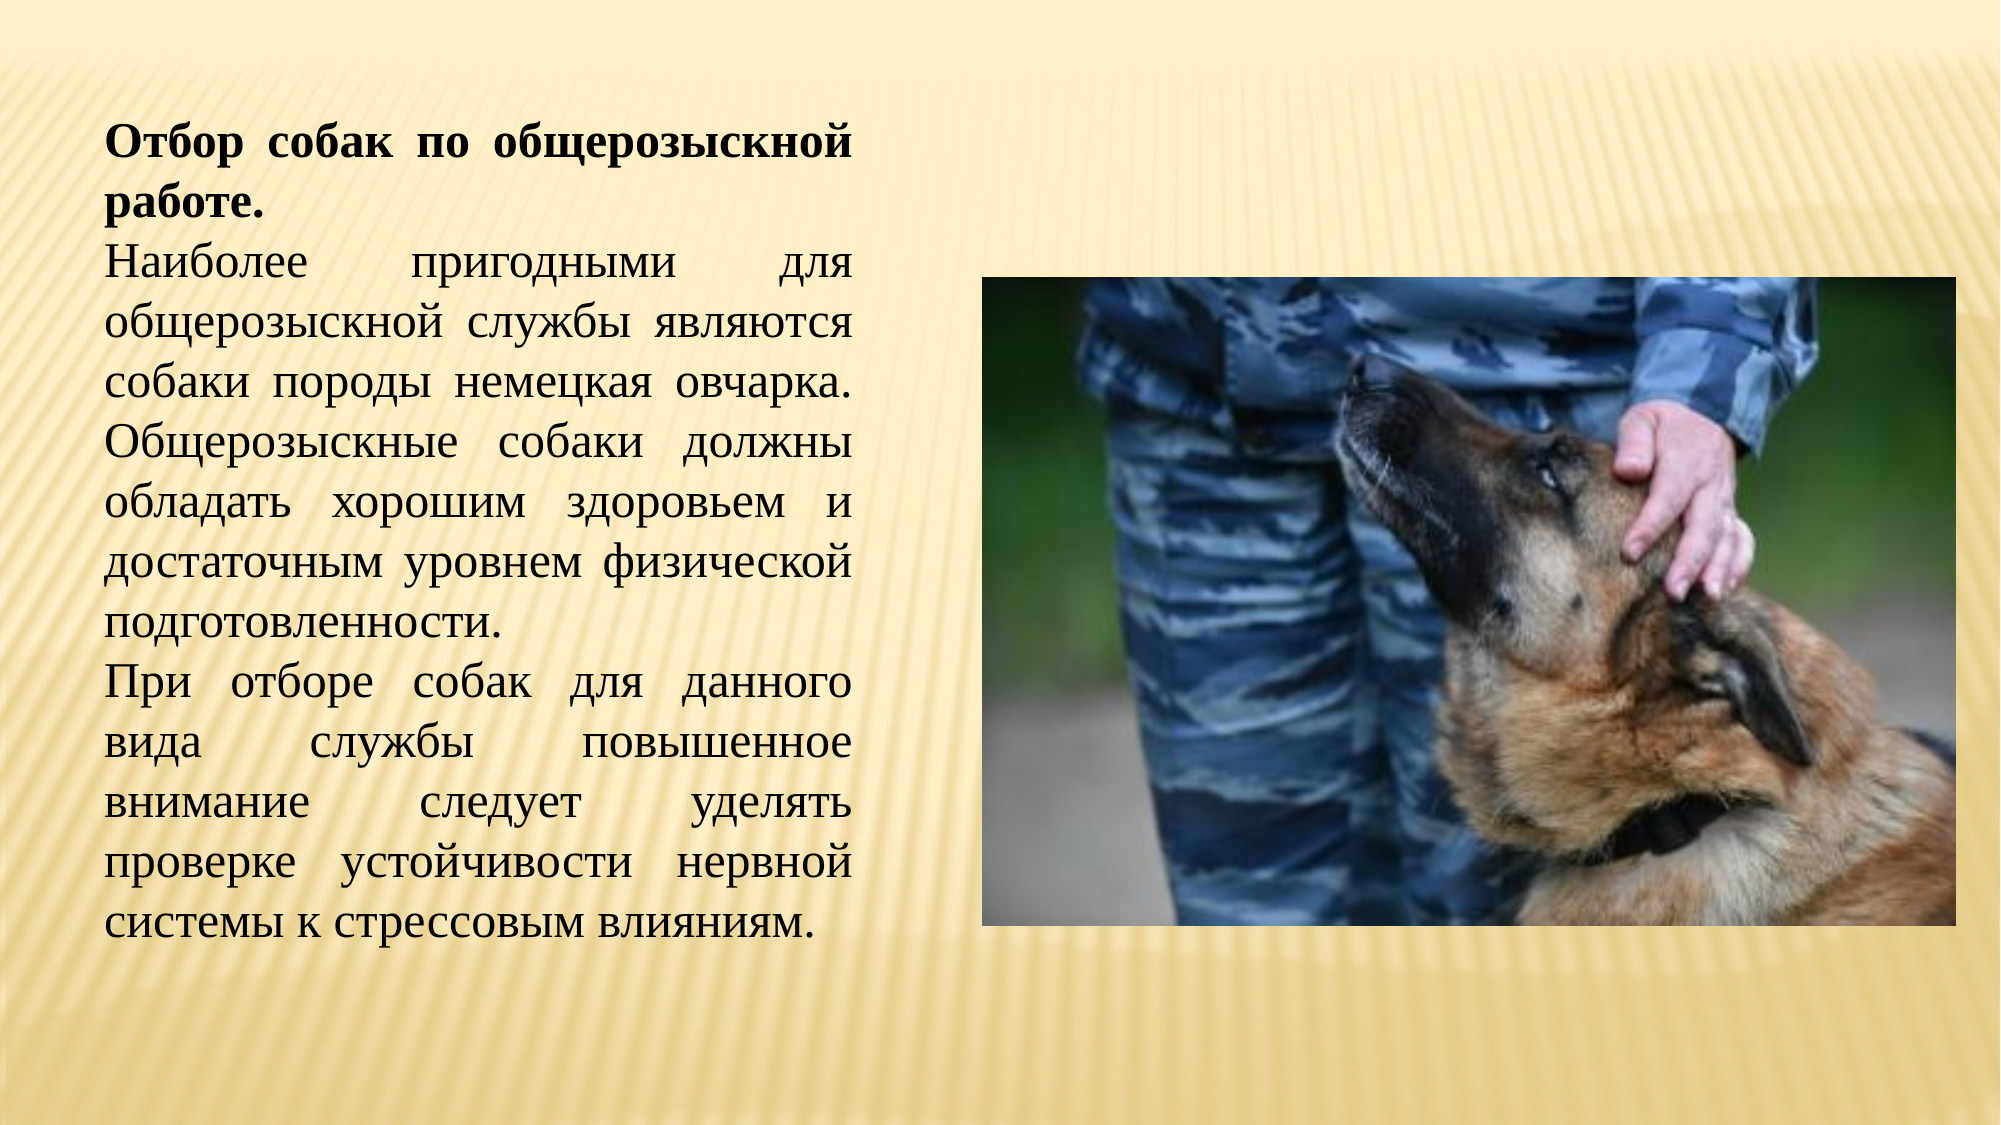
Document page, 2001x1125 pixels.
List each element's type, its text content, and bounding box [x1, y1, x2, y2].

text_box Отбор собак по общерозыскной работе. Наиболее пригодными для общерозыскной службы являются собаки породы немецкая овчарка. Общерозыскные собаки должны обладать хорошим здоровьем и достаточным уровнем физической подготовленности. При отборе собак для данного вида службы повышенное внимание следует уделять проверке устойчивости нервной системы к стрессовым влияниям. [89, 100, 868, 955]
picture [982, 277, 1957, 926]
